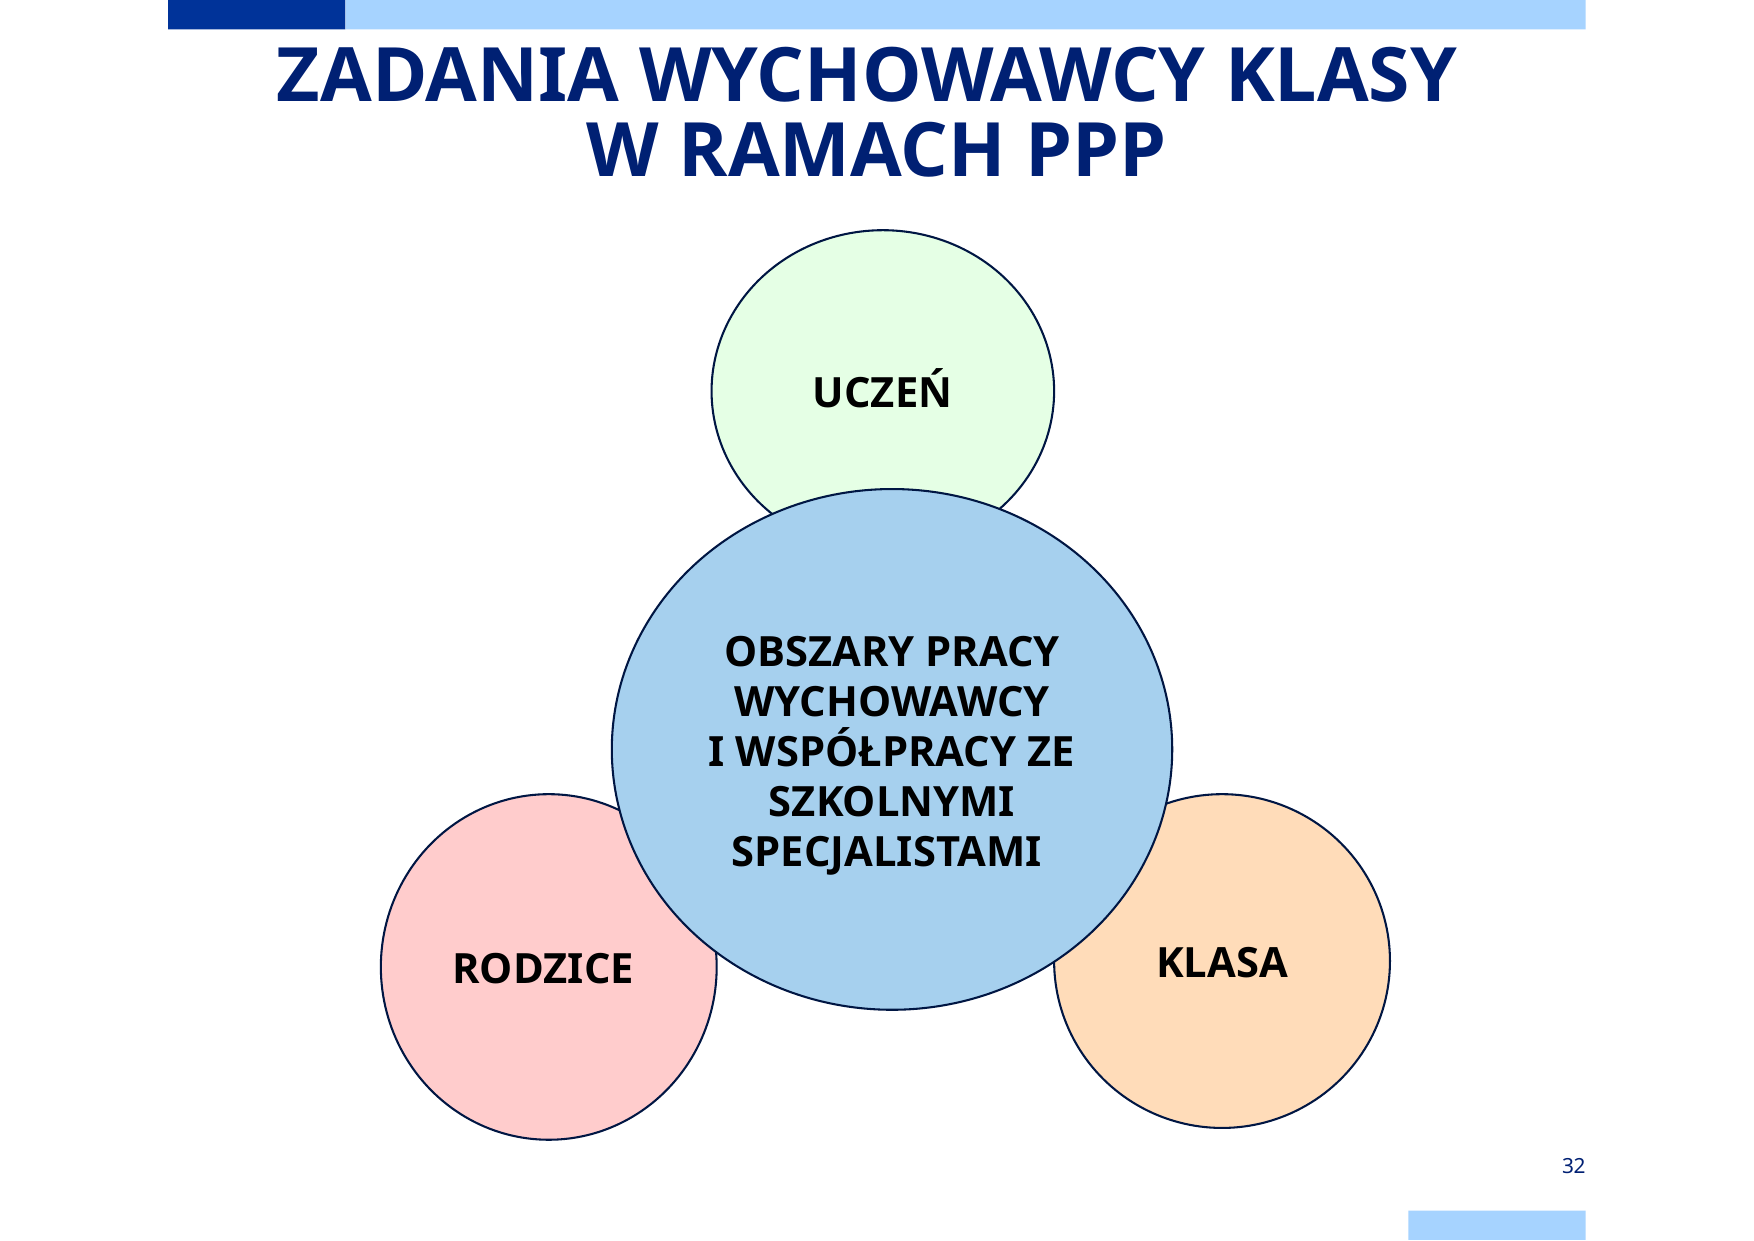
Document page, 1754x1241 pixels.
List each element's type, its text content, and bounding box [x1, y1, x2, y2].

text_box RODZICE [379, 793, 718, 1141]
text_box OBSZARY PRACY WYCHOWAWCY I WSPÓŁPRACY ZE SZKOLNYMI SPECJALISTAMI [610, 488, 1174, 1011]
title ZADANIA WYCHOWAWCY KLASY W RAMACH PPP [0, 41, 1754, 195]
text_box KLASA [1053, 793, 1392, 1129]
slide_number 32 [1408, 1151, 1586, 1182]
text_box UCZEŃ [710, 229, 1056, 513]
